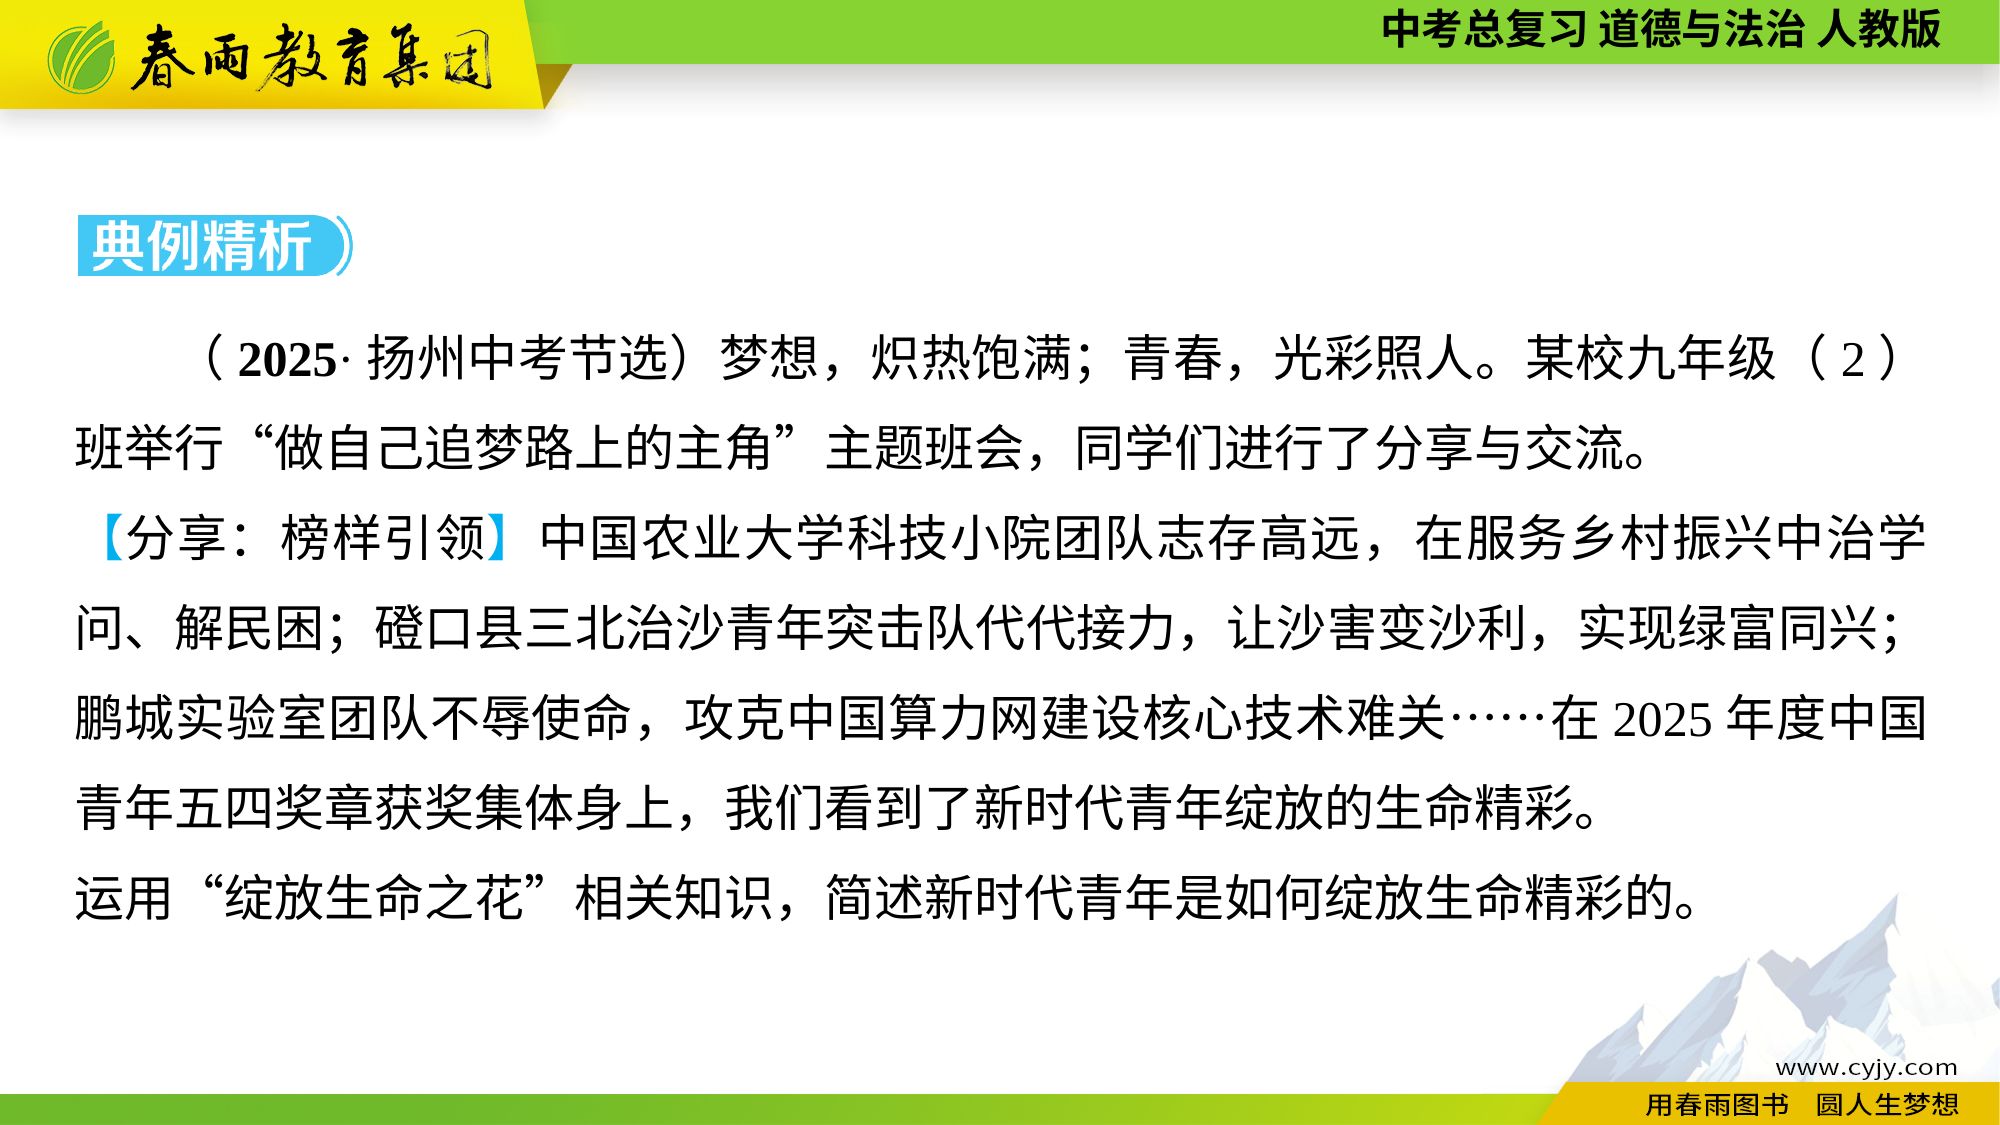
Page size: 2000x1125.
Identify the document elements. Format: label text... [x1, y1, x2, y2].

picture [0, 0, 2000, 1125]
list （2025·扬州中考节选）梦想，炽热饱满；青春，光彩照人。某校九年级（2）班举行“做自己追梦路上的主角”主题班会，同学们进行了分享与交流。 【分享：榜样引领】中国农业大学科技小院团队志存高远，在服务乡村振兴中治学问、解民困；磴口县三北治沙青年突击队代代接力，让沙害变沙利，实现绿富同兴；鹏城实验室团队不辱使命，攻克中国算力网建设核心技术难关……在2025年度中国青年五四奖章获奖集体身上，我们看到了新时代青年绽放的生命精彩。 运用“绽放生命之花”相关知识，简述新时代青年是如何绽放生命精彩的。 [59, 288, 1944, 929]
